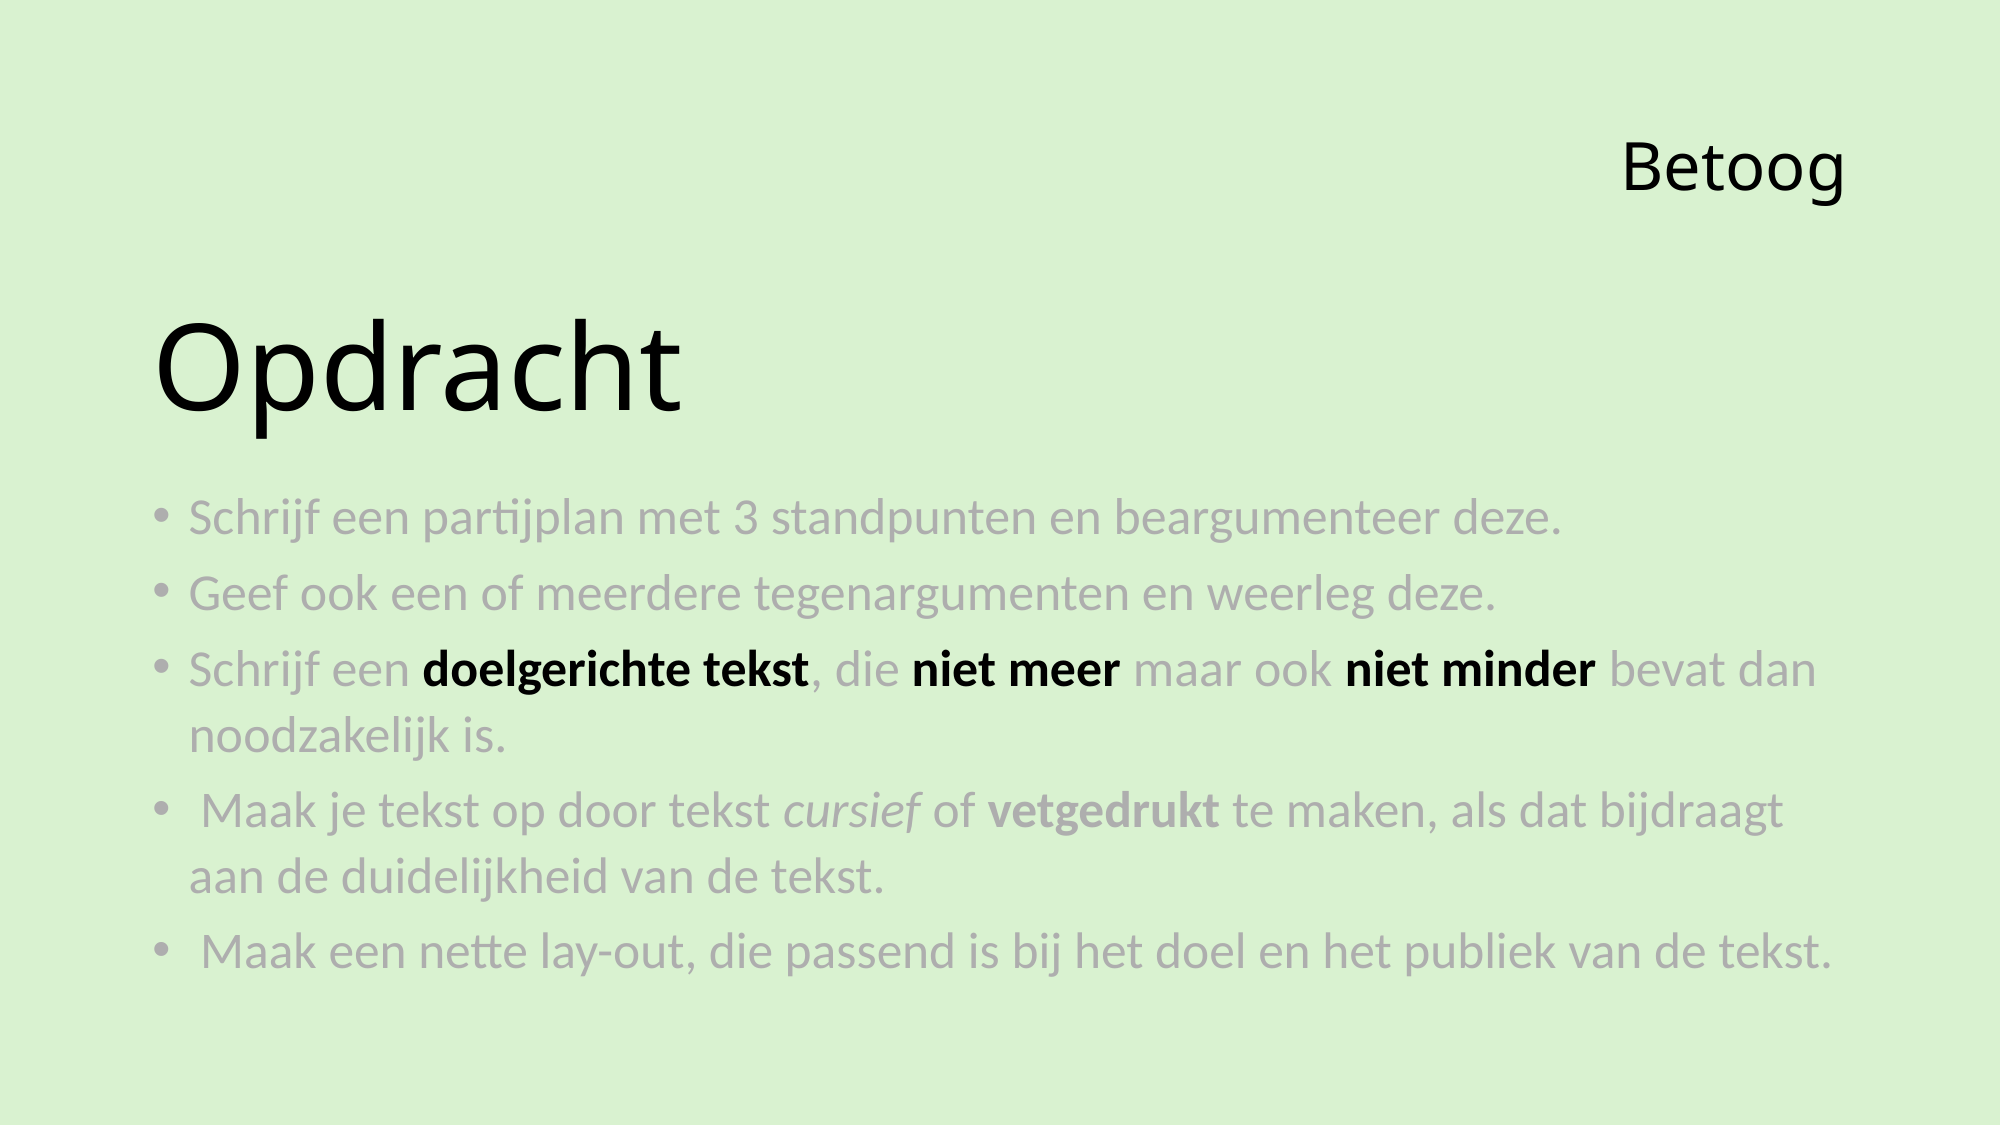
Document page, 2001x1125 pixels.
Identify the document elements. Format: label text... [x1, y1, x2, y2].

title Betoog [137, 59, 1863, 278]
list Opdracht Schrijf een partijplan met 3 standpunten en beargumenteer deze. Geef ook een of meerdere tegenargumenten en weerleg deze. Schrijf een doelgerichte tekst, die niet meer maar ook niet minder bevat dan noodzakelijk is. Maak je tekst op door tekst cursief of vetgedrukt te maken, als dat bijdraagt aan de duidelijkheid van de tekst. Maak een nette lay-out, die passend is bij het doel en het publiek van de tekst. [137, 299, 1863, 1014]
